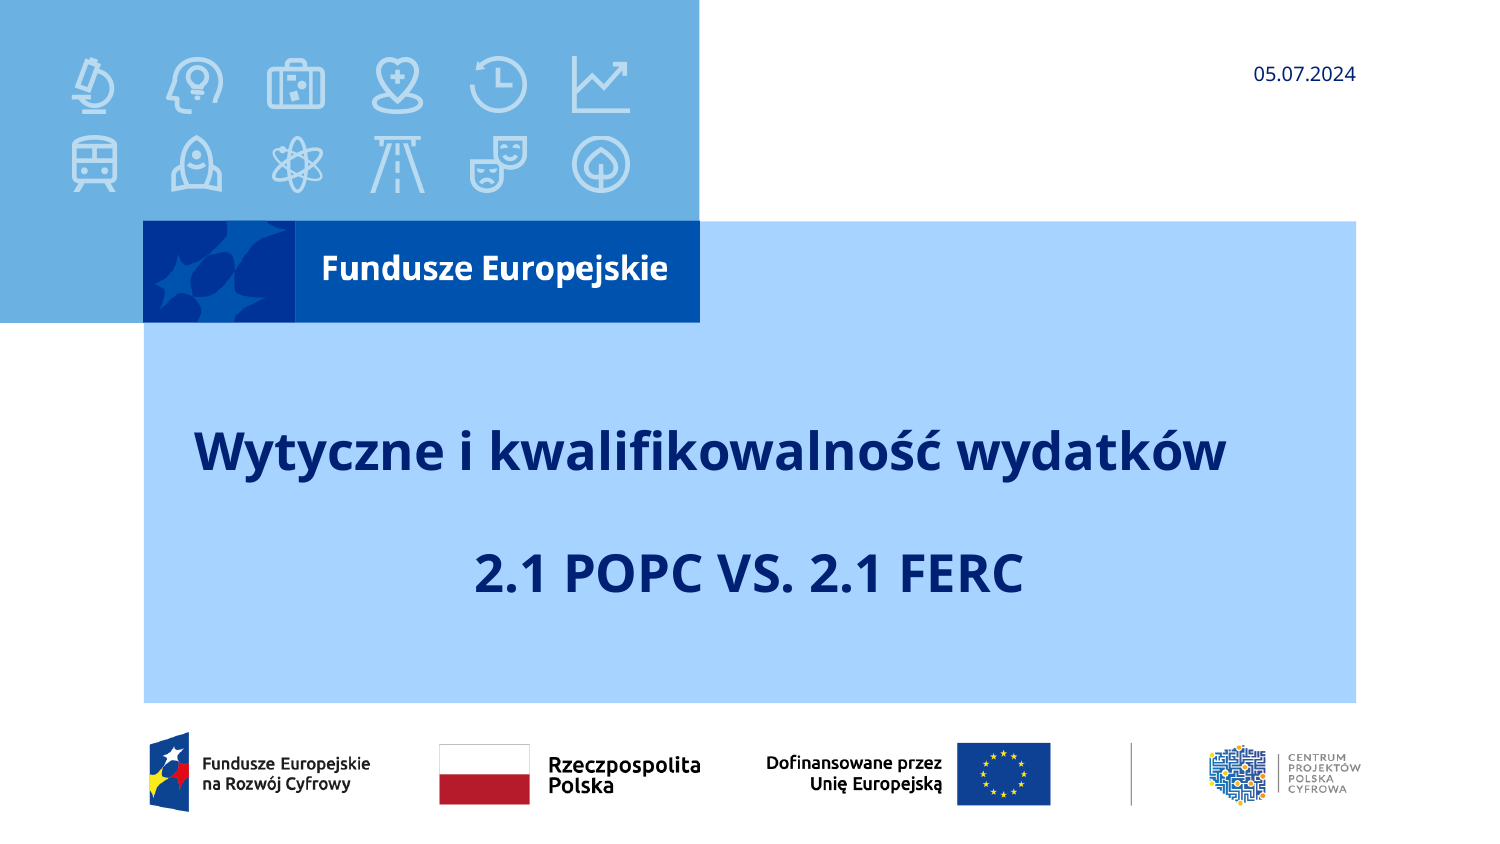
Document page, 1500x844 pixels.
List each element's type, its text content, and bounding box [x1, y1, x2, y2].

subtitle Wytyczne i kwalifikowalność wydatków 2.1 POPC VS. 2.1 FERC [194, 386, 1306, 664]
picture [111, 705, 1400, 844]
picture [143, 220, 700, 323]
title [171, 255, 1500, 682]
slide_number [1103, 60, 1356, 100]
